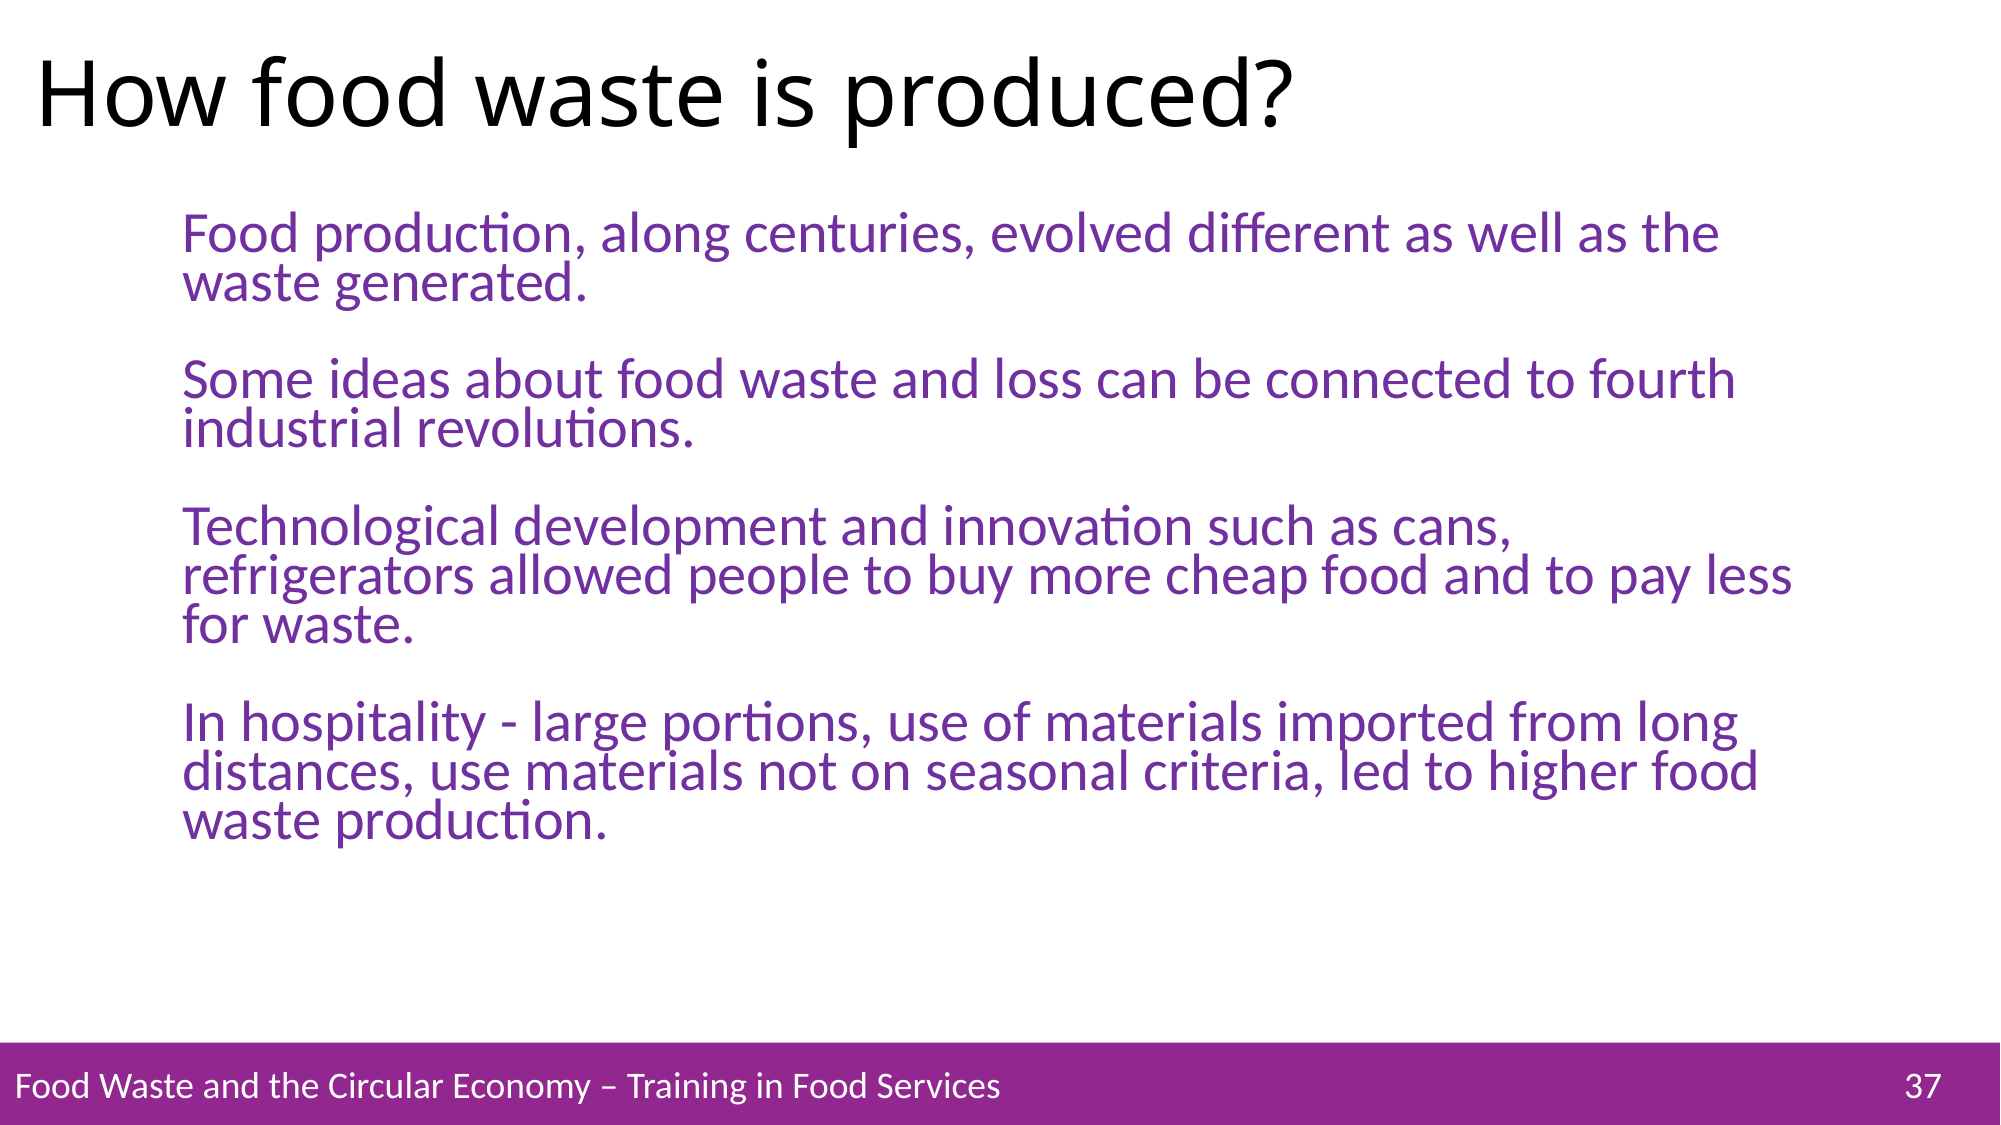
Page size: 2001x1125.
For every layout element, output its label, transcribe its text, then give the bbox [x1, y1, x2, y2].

text_box Food production, along centuries, evolved different as well as the waste generated. Some ideas about food waste and loss can be connected to fourth industrial revolutions. Technological development and innovation such as cans, refrigerators allowed people to buy more cheap food and to pay less for waste. In hospitality - large portions, use of materials imported from long distances, use materials not on seasonal criteria, led to higher food waste production. [167, 205, 1833, 920]
text_box How food waste is produced? [19, 0, 1534, 193]
